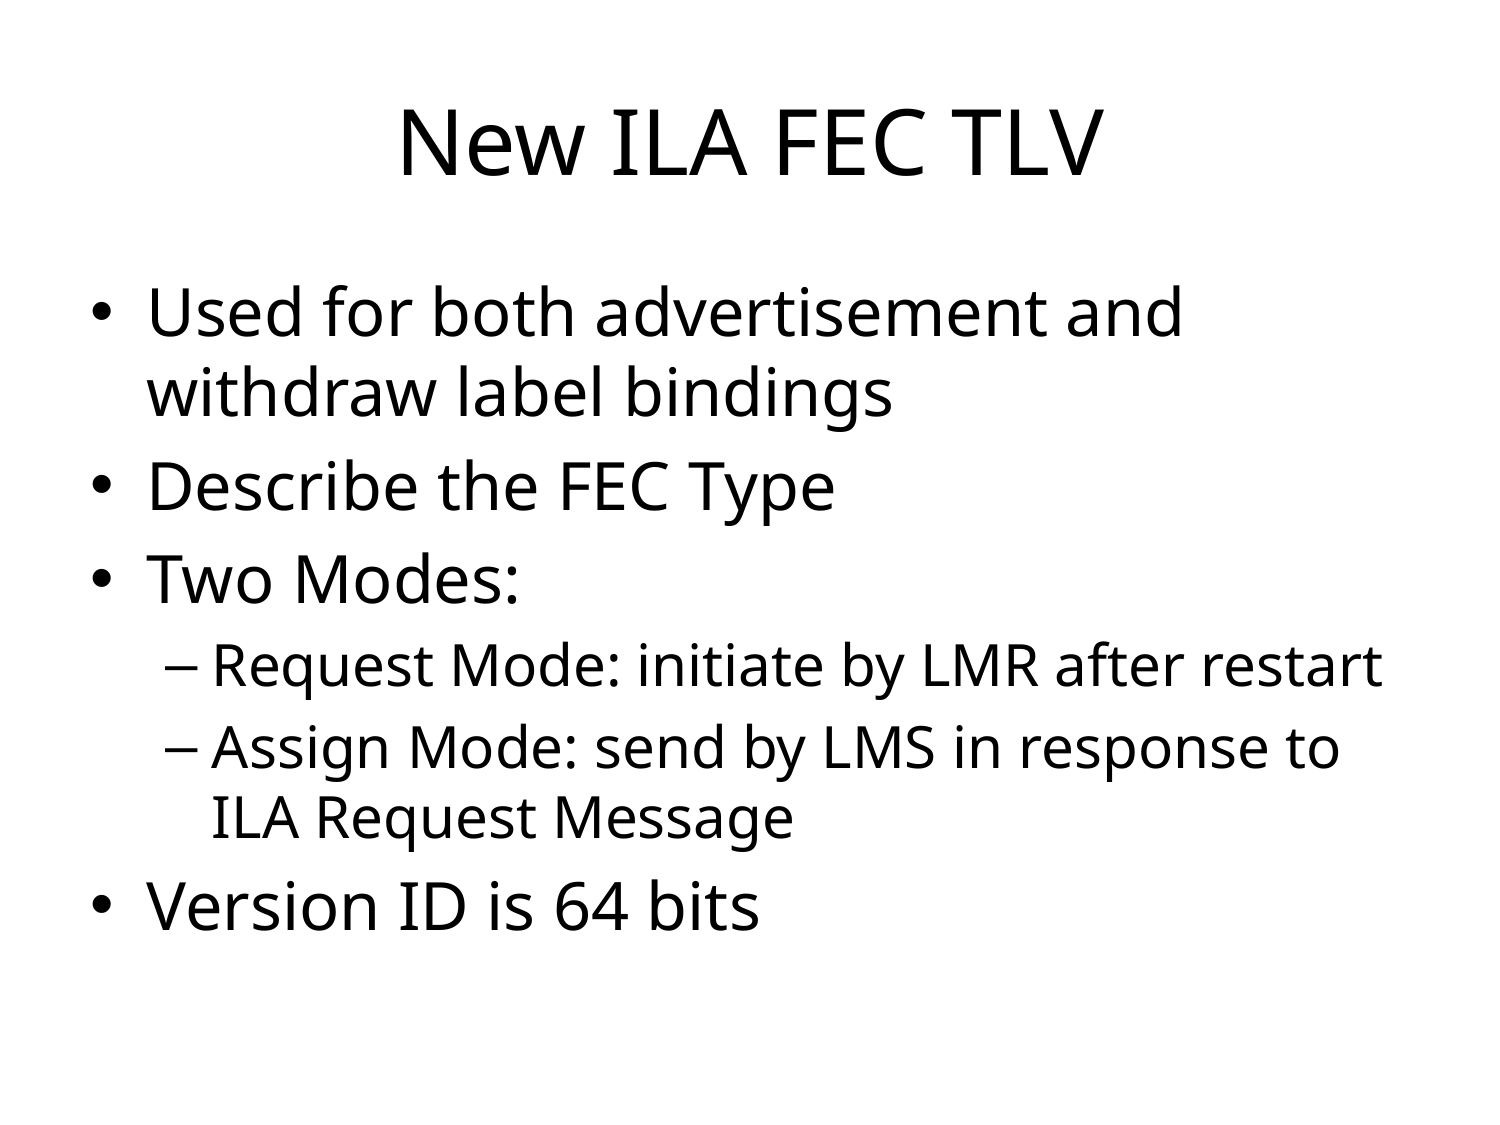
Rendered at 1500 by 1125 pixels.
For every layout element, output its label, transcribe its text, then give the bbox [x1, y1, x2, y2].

title New ILA FEC TLV [75, 45, 1425, 233]
list Used for both advertisement and withdraw label bindings Describe the FEC Type Two Modes: Request Mode: initiate by LMR after restart Assign Mode: send by LMS in response to ILA Request Message Version ID is 64 bits [75, 262, 1425, 1005]
